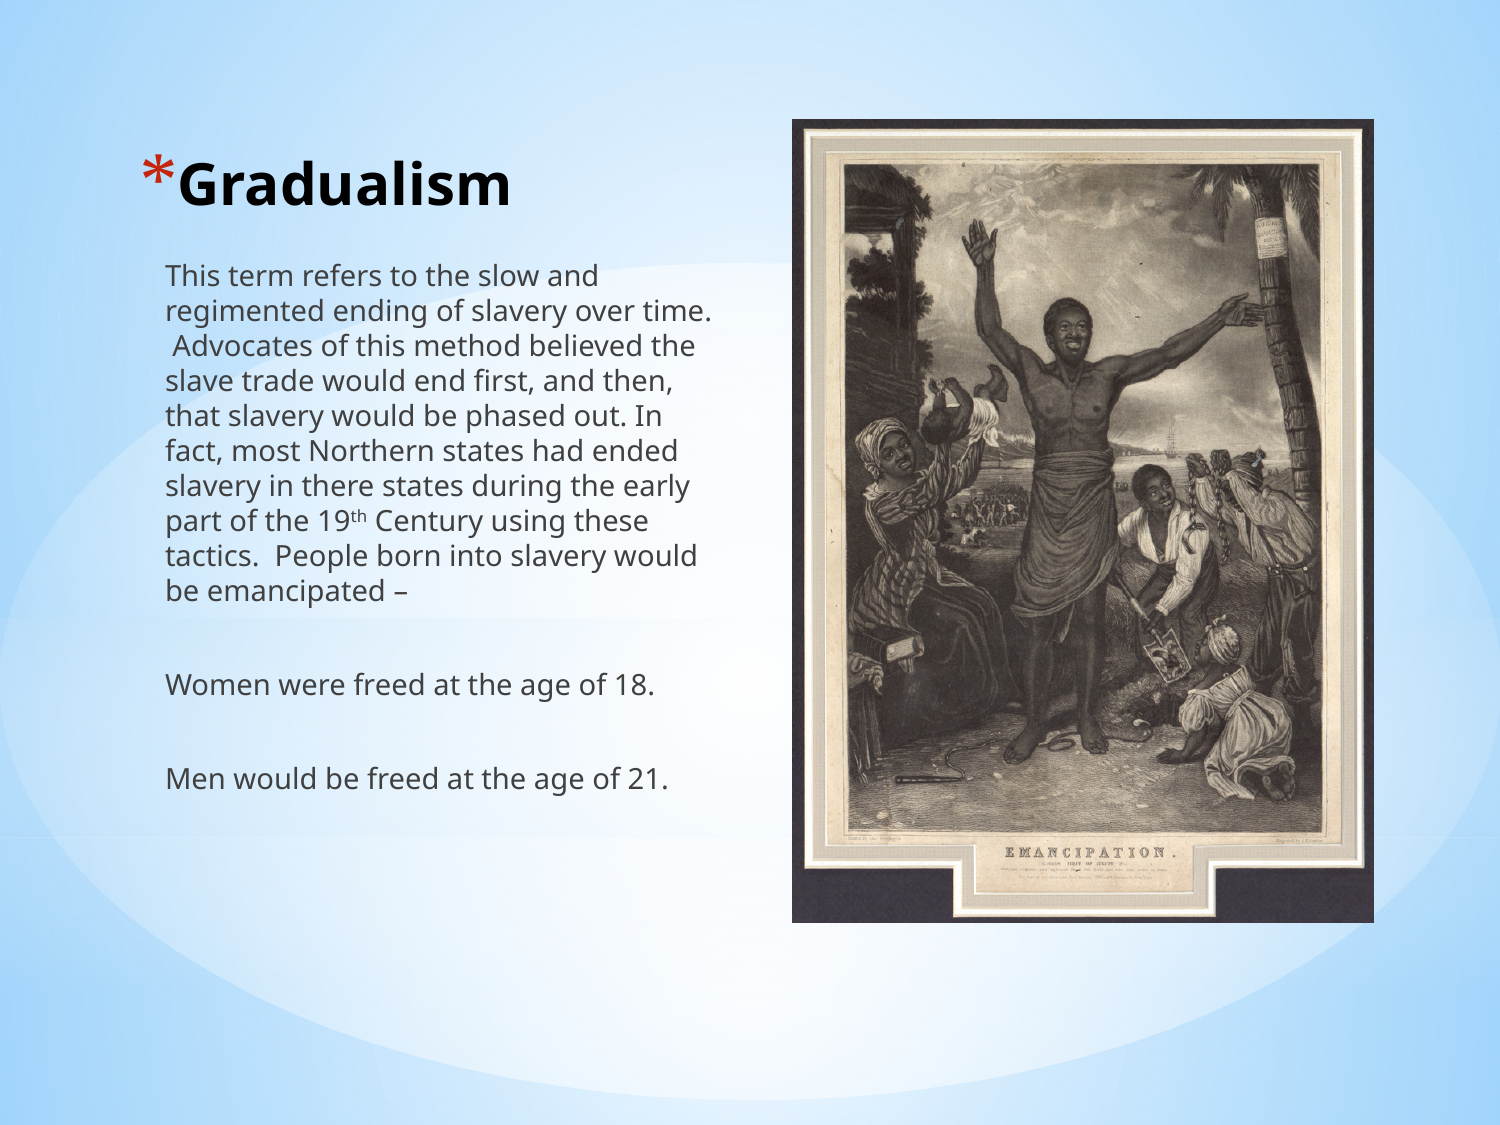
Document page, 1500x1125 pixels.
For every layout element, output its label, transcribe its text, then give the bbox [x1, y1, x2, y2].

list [792, 119, 1374, 924]
list This term refers to the slow and regimented ending of slavery over time. Advocates of this method believed the slave trade would end first, and then, that slavery would be phased out. In fact, most Northern states had ended slavery in there states during the early part of the 19th Century using these tactics. People born into slavery would be emancipated – Women were freed at the age of 18. Men would be freed at the age of 21. [150, 249, 733, 925]
title Gradualism [125, 125, 722, 225]
